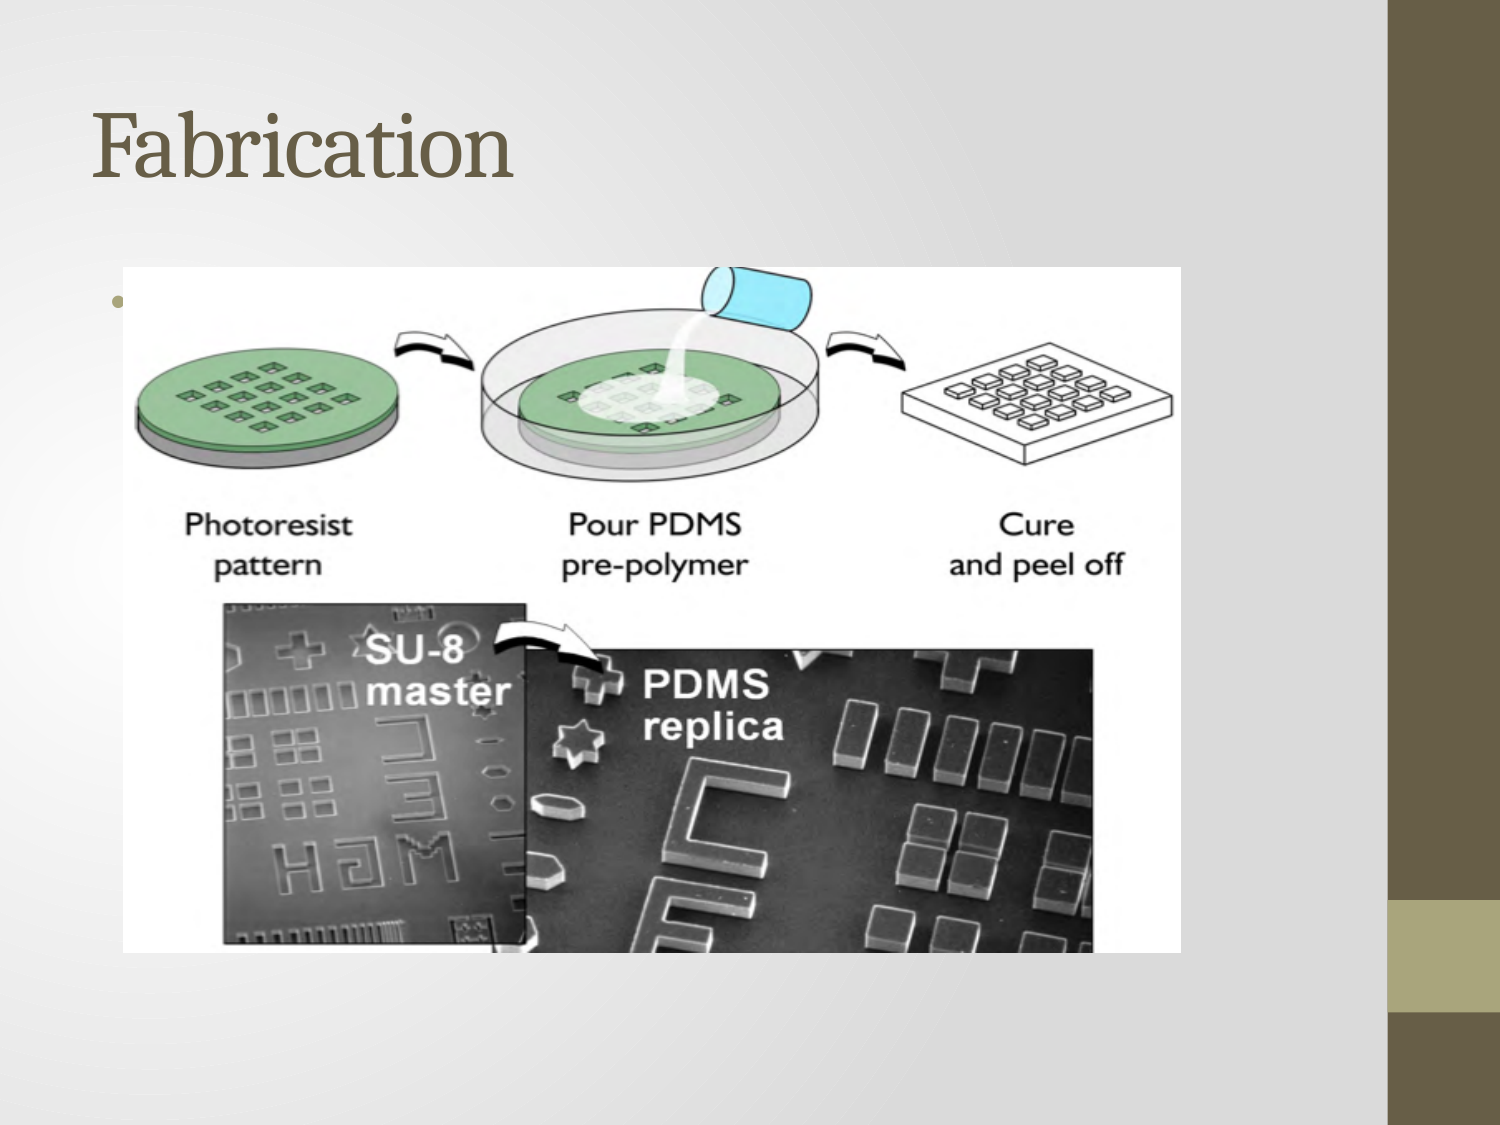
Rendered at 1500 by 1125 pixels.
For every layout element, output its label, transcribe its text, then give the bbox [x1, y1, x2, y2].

picture [123, 266, 1181, 953]
list Micromolding Υψηλή παραγωγικότητα όταν υπάρχει το master mold Injection molding για thermoset polymers Hot embossing για thermoplastic polymers Soft lithography για elastomeric polymers Curable polymers (PDMS) Μπορούν να αντιγραφούν χαρακτηριστικά 100nm Δεν απαιτούνται clean rooms Biocompatible Microstamping, microfluidic patterning, stencil patterning [76, 267, 1327, 1055]
title Fabrication [75, 45, 1325, 233]
